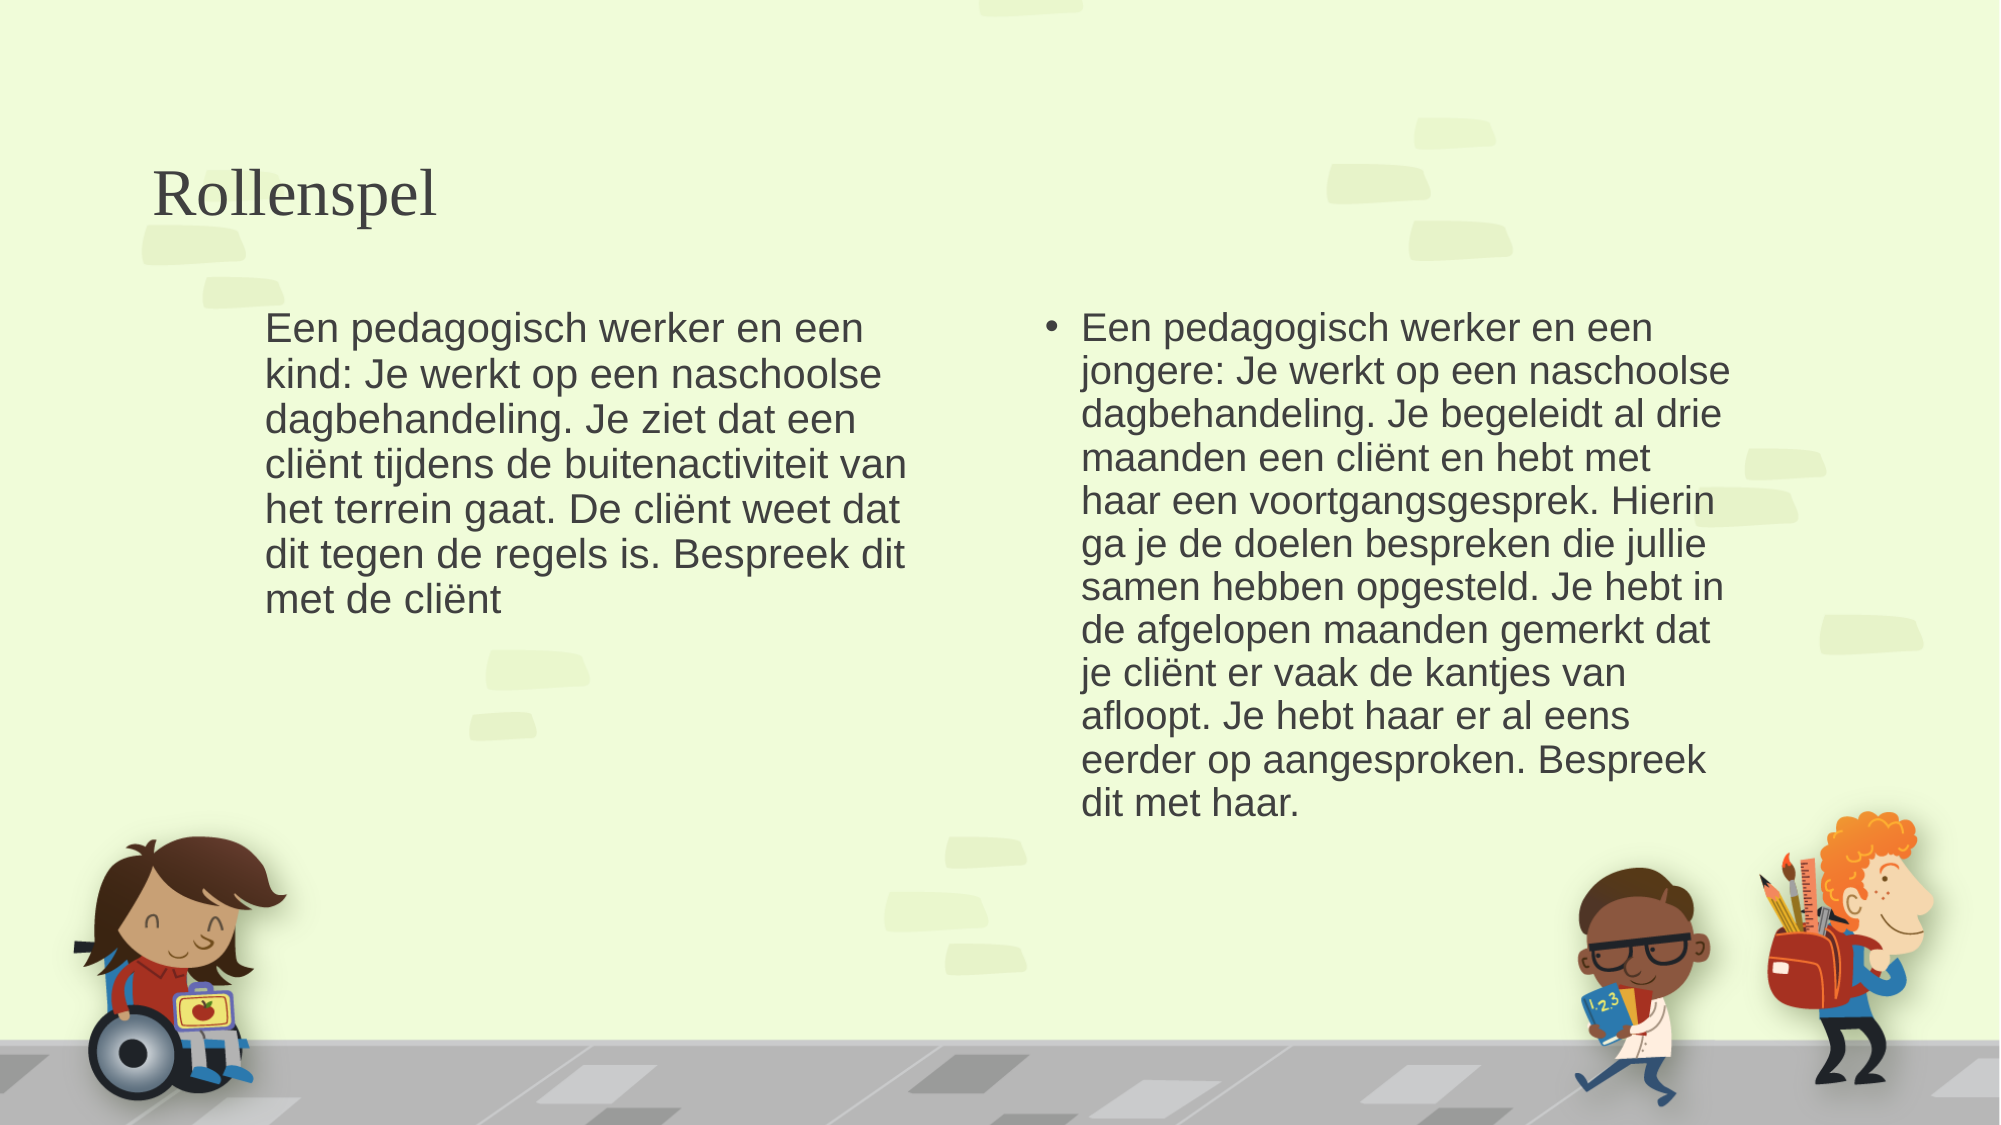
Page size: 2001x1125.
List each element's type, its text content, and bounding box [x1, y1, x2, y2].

list Een pedagogisch werker en een kind: Je werkt op een naschoolse dagbehandeling. Je ziet dat een cliënt tijdens de buitenactiviteit van het terrein gaat. De cliënt weet dat dit tegen de regels is. Bespreek dit met de cliënt [249, 299, 970, 870]
picture [0, 0, 2000, 1125]
list Een pedagogisch werker en een jongere: Je werkt op een naschoolse dagbehandeling. Je begeleidt al drie maanden een cliënt en hebt met haar een voortgangsgesprek. Hierin ga je de doelen bespreken die jullie samen hebben opgesteld. Je hebt in de afgelopen maanden gemerkt dat je cliënt er vaak de kantjes van afloopt. Je hebt haar er al eens eerder op aangesproken. Bespreek dit met haar. [1029, 299, 1750, 870]
title Rollenspel [137, 59, 1750, 238]
